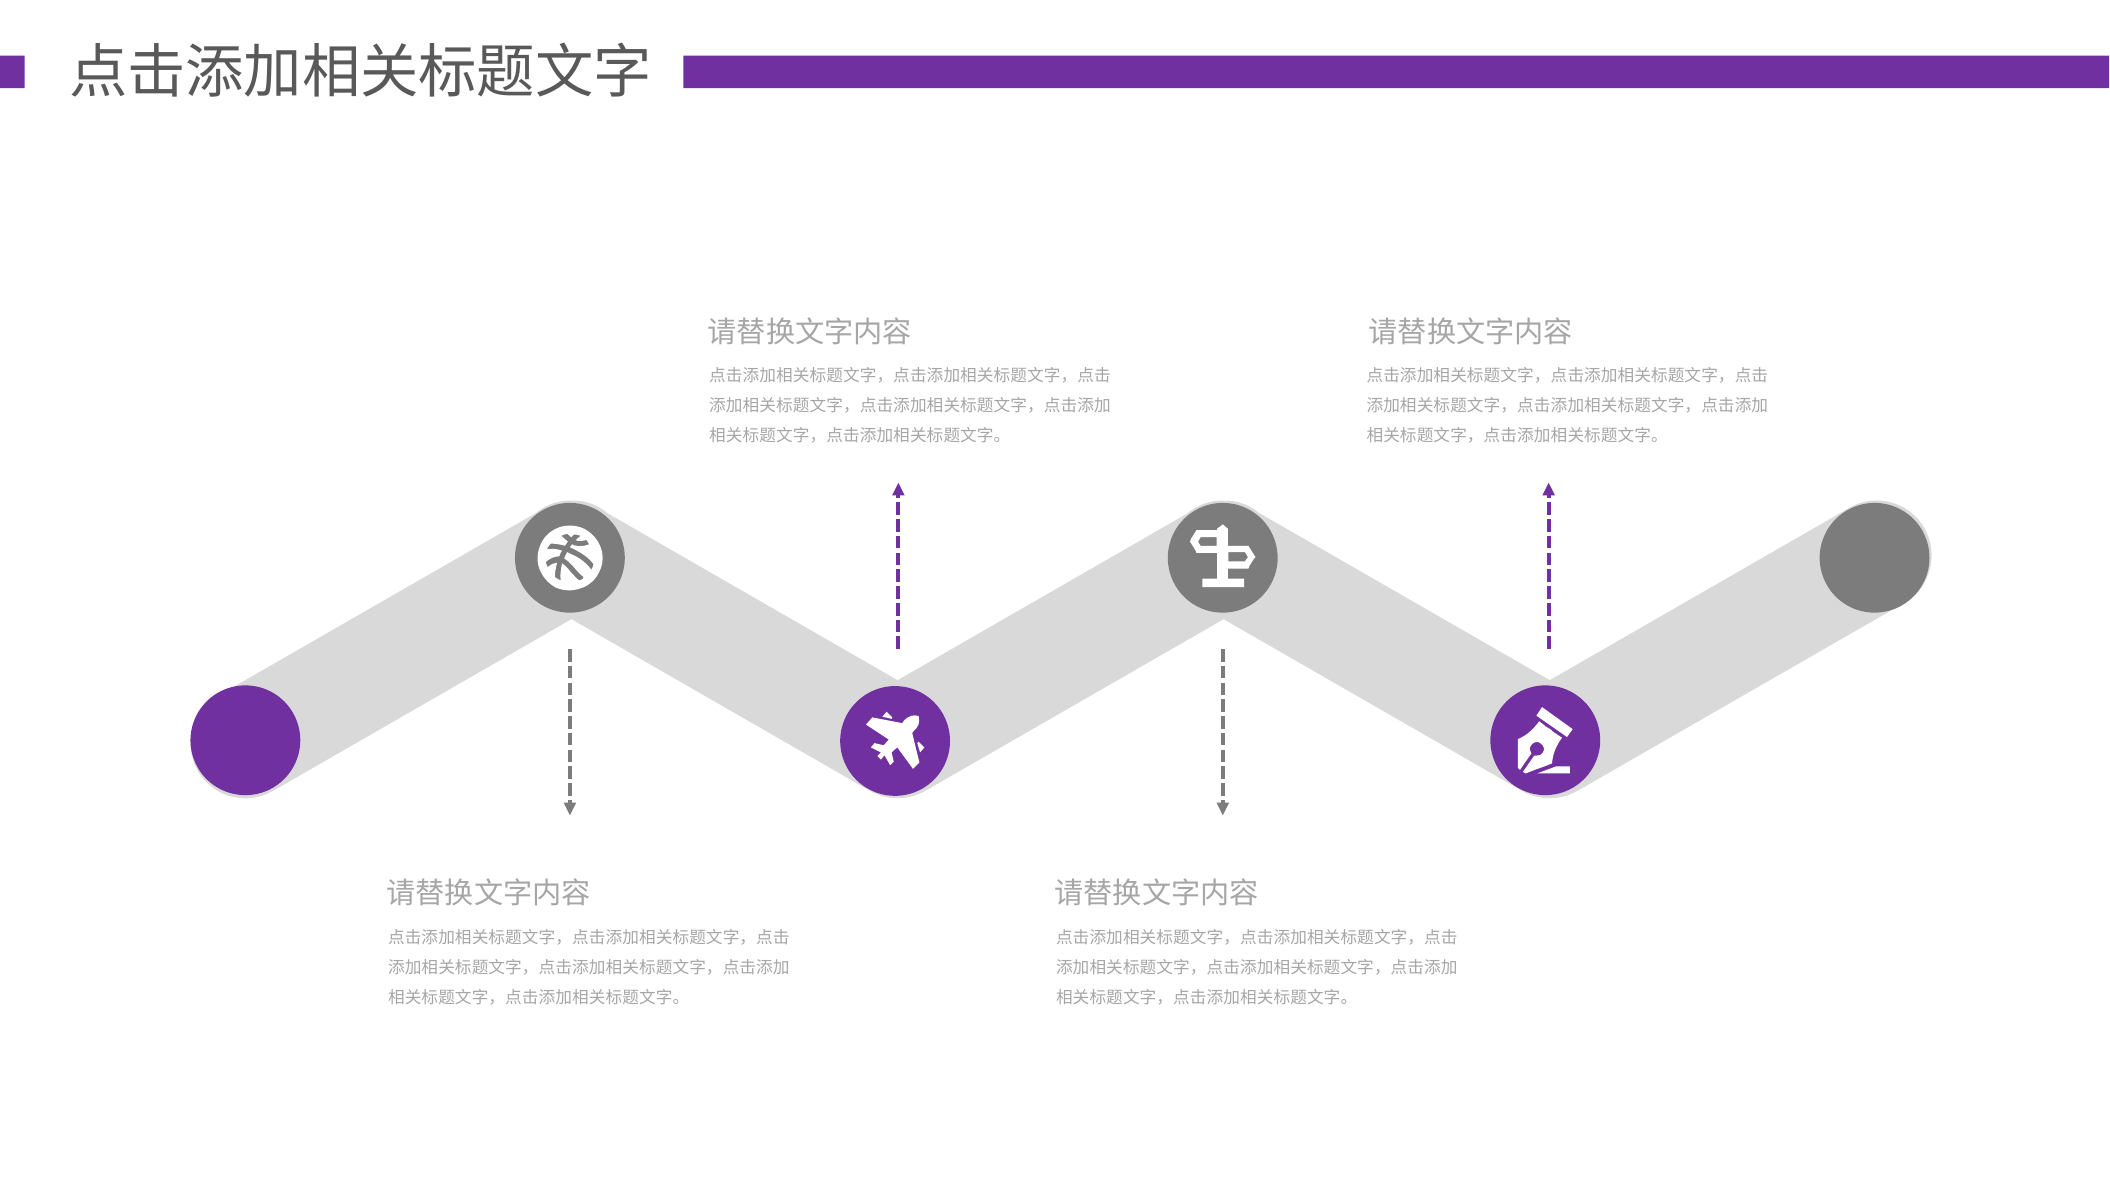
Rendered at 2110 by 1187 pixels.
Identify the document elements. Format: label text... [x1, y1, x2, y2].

text_box 点击添加相关标题文字 [54, 26, 667, 112]
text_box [190, 268, 1930, 1030]
